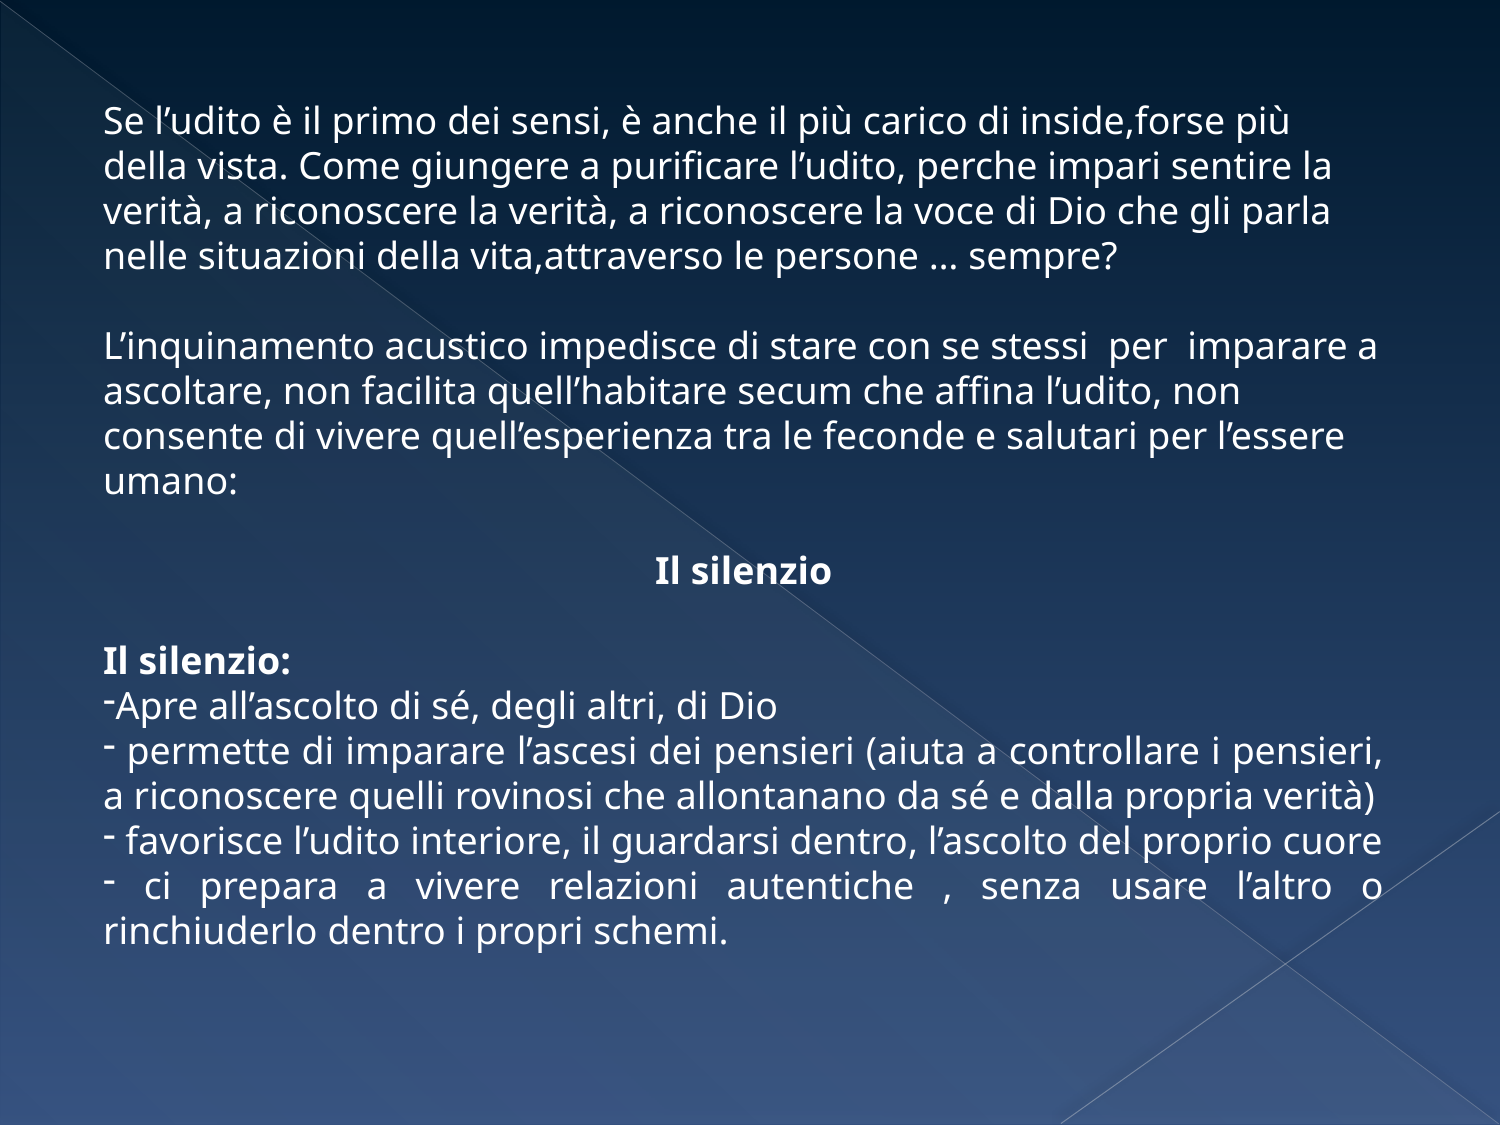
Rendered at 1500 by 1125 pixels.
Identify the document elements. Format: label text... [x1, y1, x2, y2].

text_box Se l’udito è il primo dei sensi, è anche il più carico di inside,forse più della vista. Come giungere a purificare l’udito, perche impari sentire la verità, a riconoscere la verità, a riconoscere la voce di Dio che gli parla nelle situazioni della vita,attraverso le persone … sempre? L’inquinamento acustico impedisce di stare con se stessi per imparare a ascoltare, non facilita quell’habitare secum che affina l’udito, non consente di vivere quell’esperienza tra le feconde e salutari per l’essere umano: Il silenzio Il silenzio: Apre all’ascolto di sé, degli altri, di Dio permette di imparare l’ascesi dei pensieri (aiuta a controllare i pensieri, a riconoscere quelli rovinosi che allontanano da sé e dalla propria verità) favorisce l’udito interiore, il guardarsi dentro, l’ascolto del proprio cuore ci prepara a vivere relazioni autentiche , senza usare l’altro o rinchiuderlo dentro i propri schemi. [88, 89, 1400, 1095]
